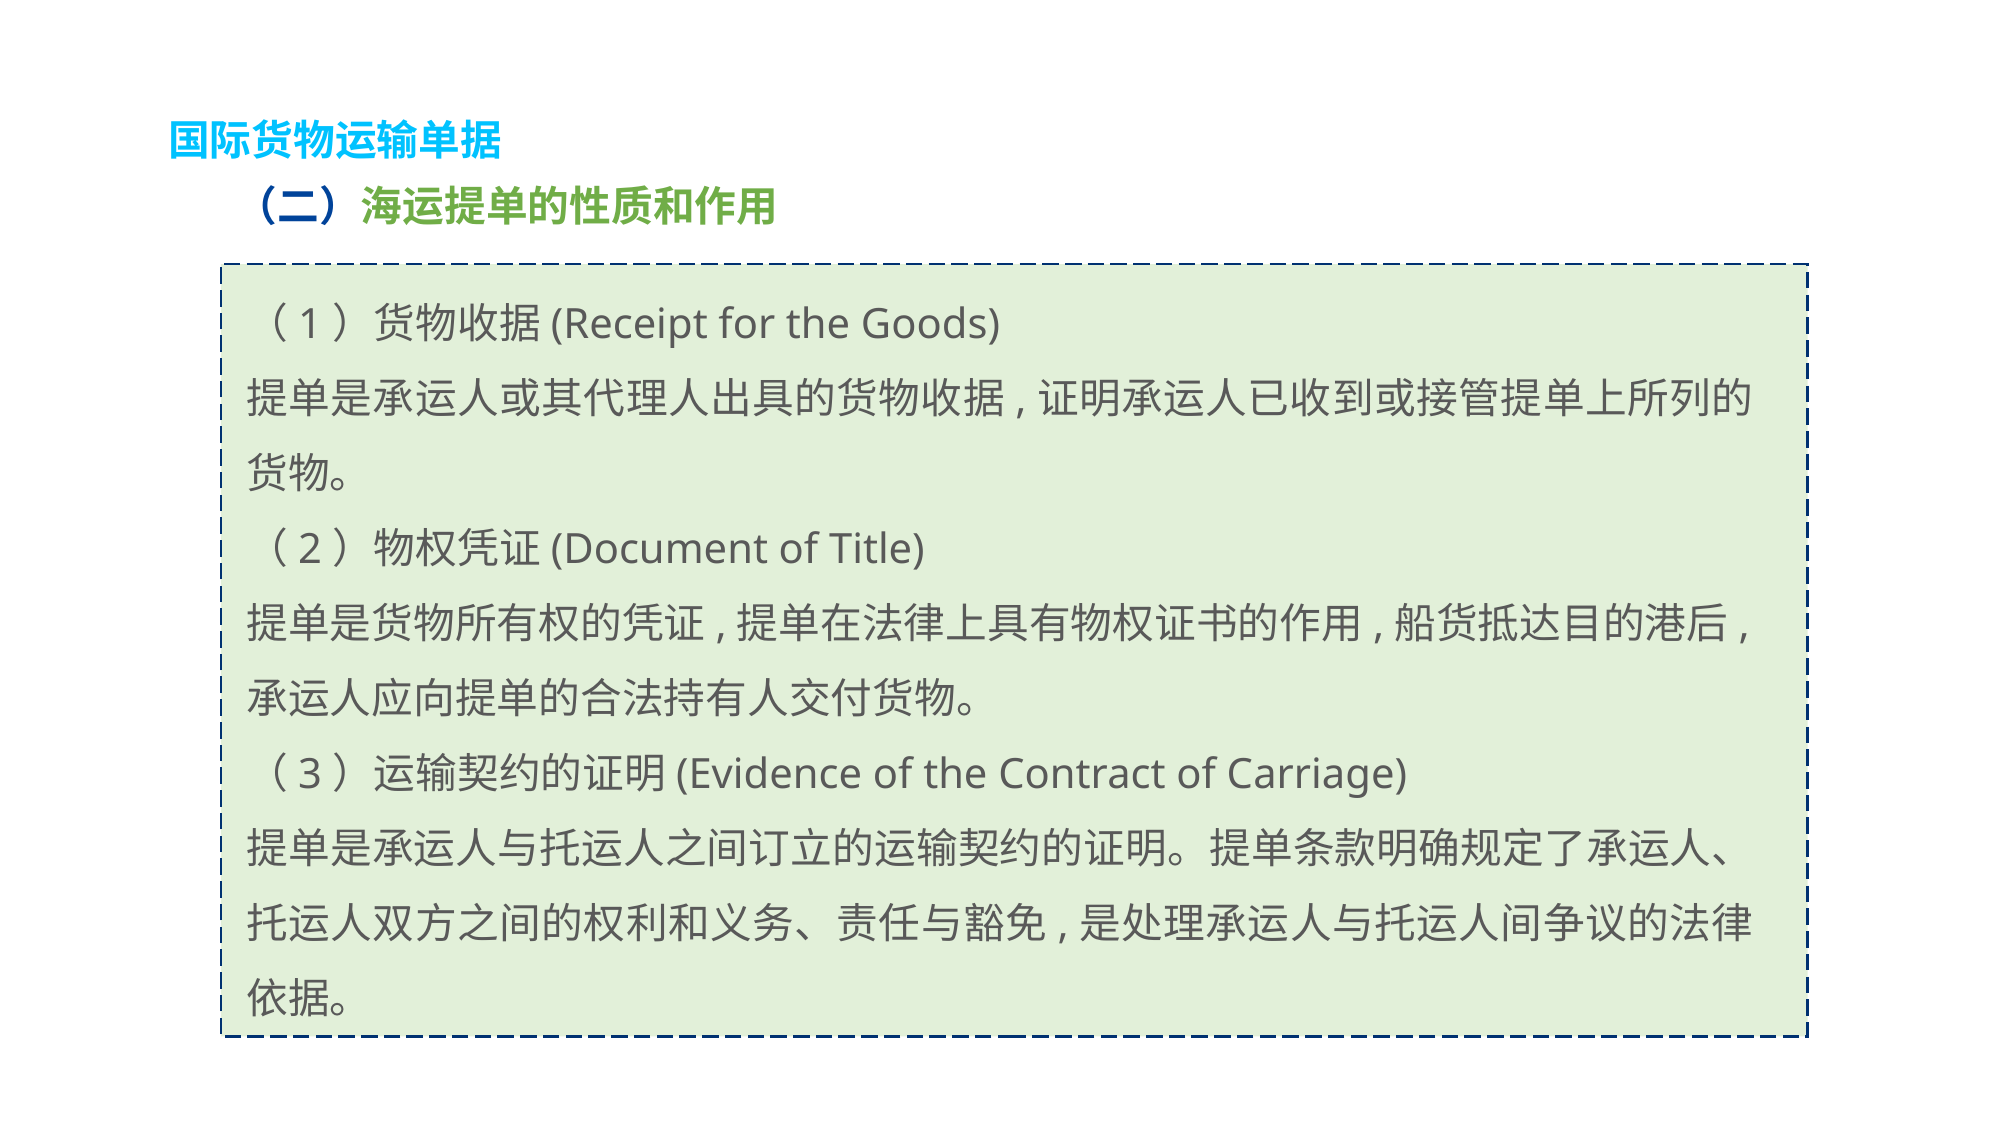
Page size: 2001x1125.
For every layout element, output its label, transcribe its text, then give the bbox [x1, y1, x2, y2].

text_box （1）货物收据(Receipt for the Goods) 提单是承运人或其代理人出具的货物收据,证明承运人已收到或接管提单上所列的货物。 （2）物权凭证(Document of Title) 提单是货物所有权的凭证,提单在法律上具有物权证书的作用,船货抵达目的港后,承运人应向提单的合法持有人交付货物。 （3）运输契约的证明(Evidence of the Contract of Carriage) 提单是承运人与托运人之间订立的运输契约的证明。提单条款明确规定了承运人、托运人双方之间的权利和义务、责任与豁免,是处理承运人与托运人间争议的法律依据。 [231, 264, 1769, 1029]
text_box [220, 263, 1809, 1038]
text_box 国际货物运输单据 [153, 106, 860, 172]
text_box （二）海运提单的性质和作用 [220, 172, 1104, 237]
